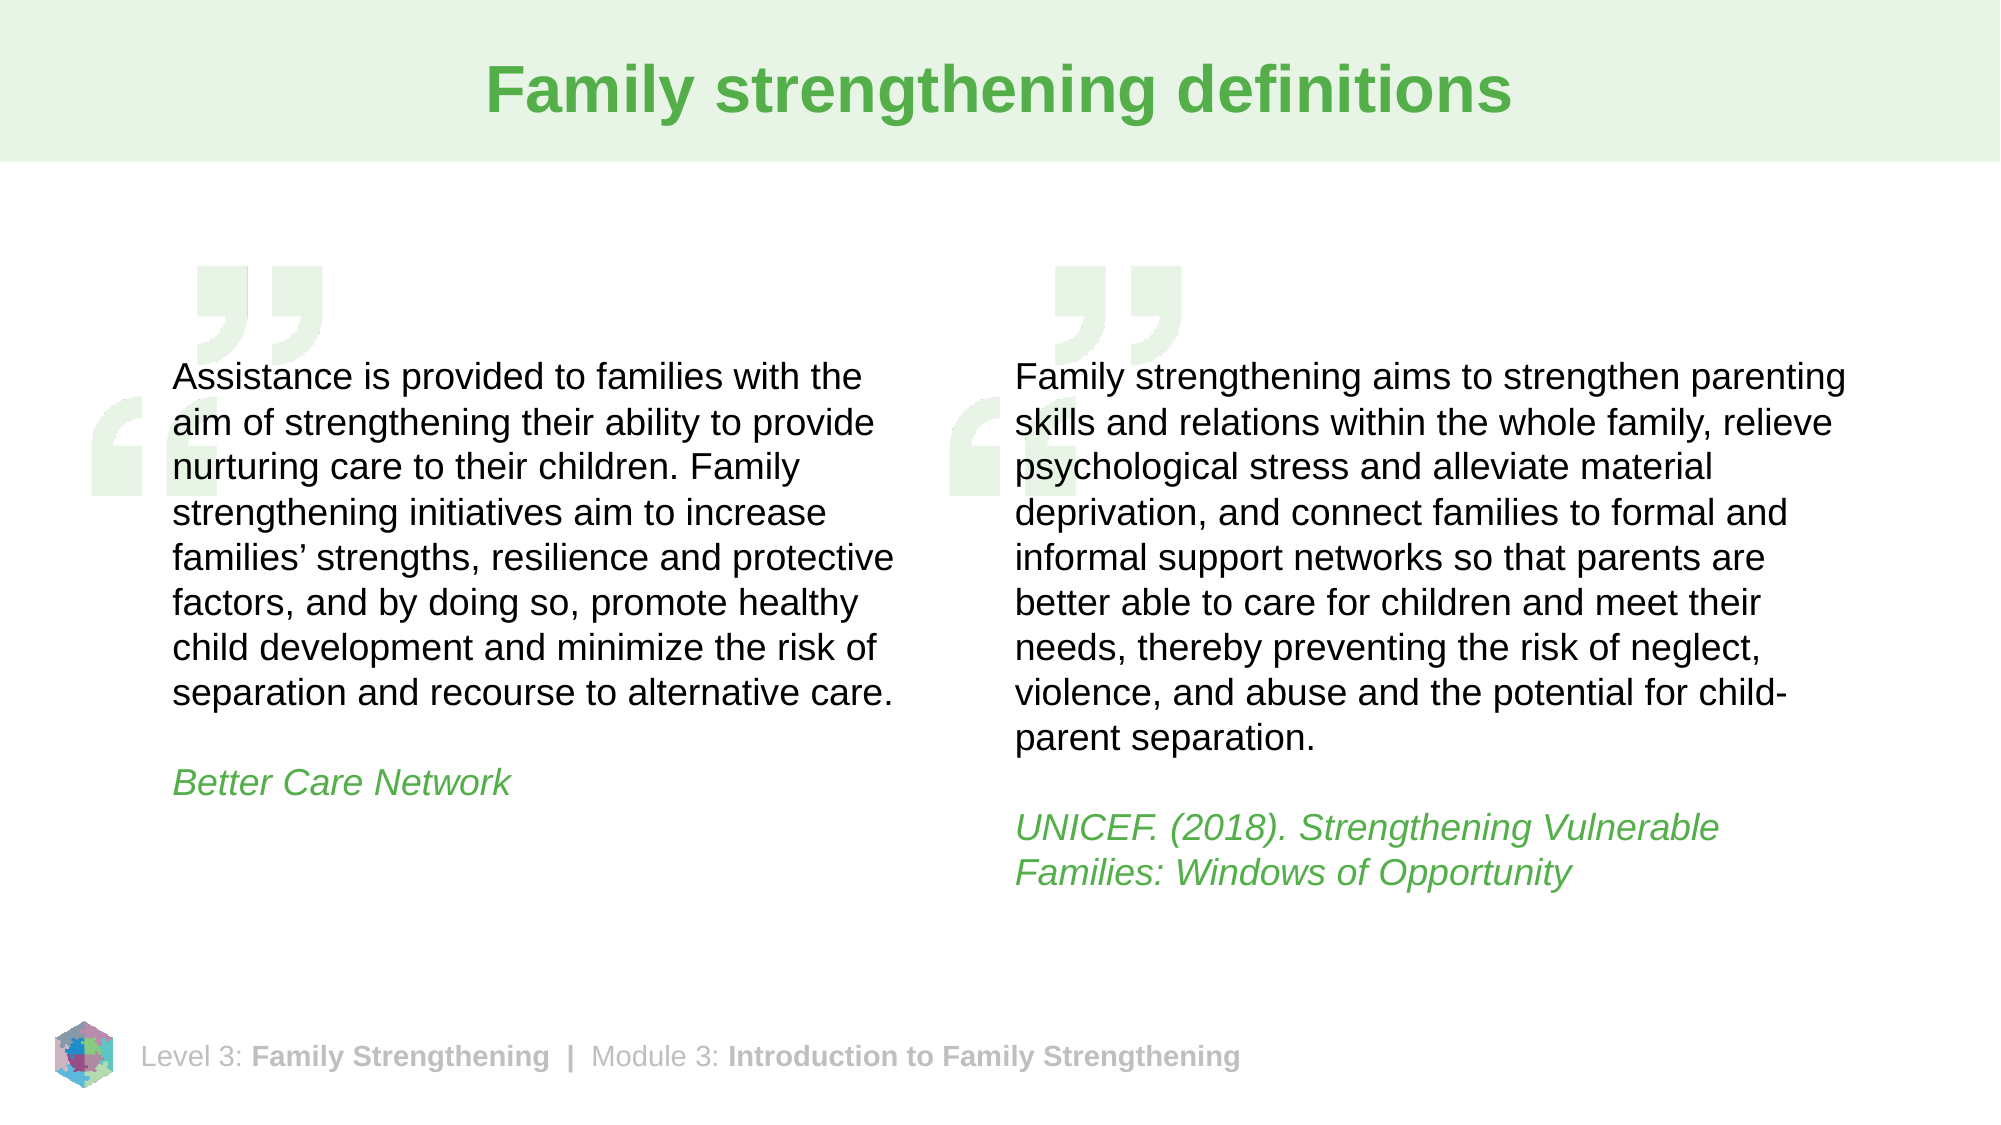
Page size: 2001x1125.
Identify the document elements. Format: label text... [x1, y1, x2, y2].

picture [44, 218, 369, 543]
title Family strengthening definitions [137, 19, 1863, 163]
picture [55, 1021, 113, 1088]
text_box Family strengthening aims to strengthen parenting skills and relations within the whole family, relieve psychological stress and alleviate material deprivation, and connect families to formal and informal support networks so that parents are better able to care for children and meet their needs, thereby preventing the risk of neglect, violence, and abuse and the potential for child-parent separation. UNICEF. (2018). Strengthening Vulnerable Families: Windows of Opportunity [999, 345, 1881, 900]
picture [902, 218, 1228, 543]
text_box Assistance is provided to families with the aim of strengthening their ability to provide nurturing care to their children. Family strengthening initiatives aim to increase families’ strengths, resilience and protective factors, and by doing so, promote healthy child development and minimize the risk of separation and recourse to alternative care. Better Care Network [157, 345, 935, 810]
